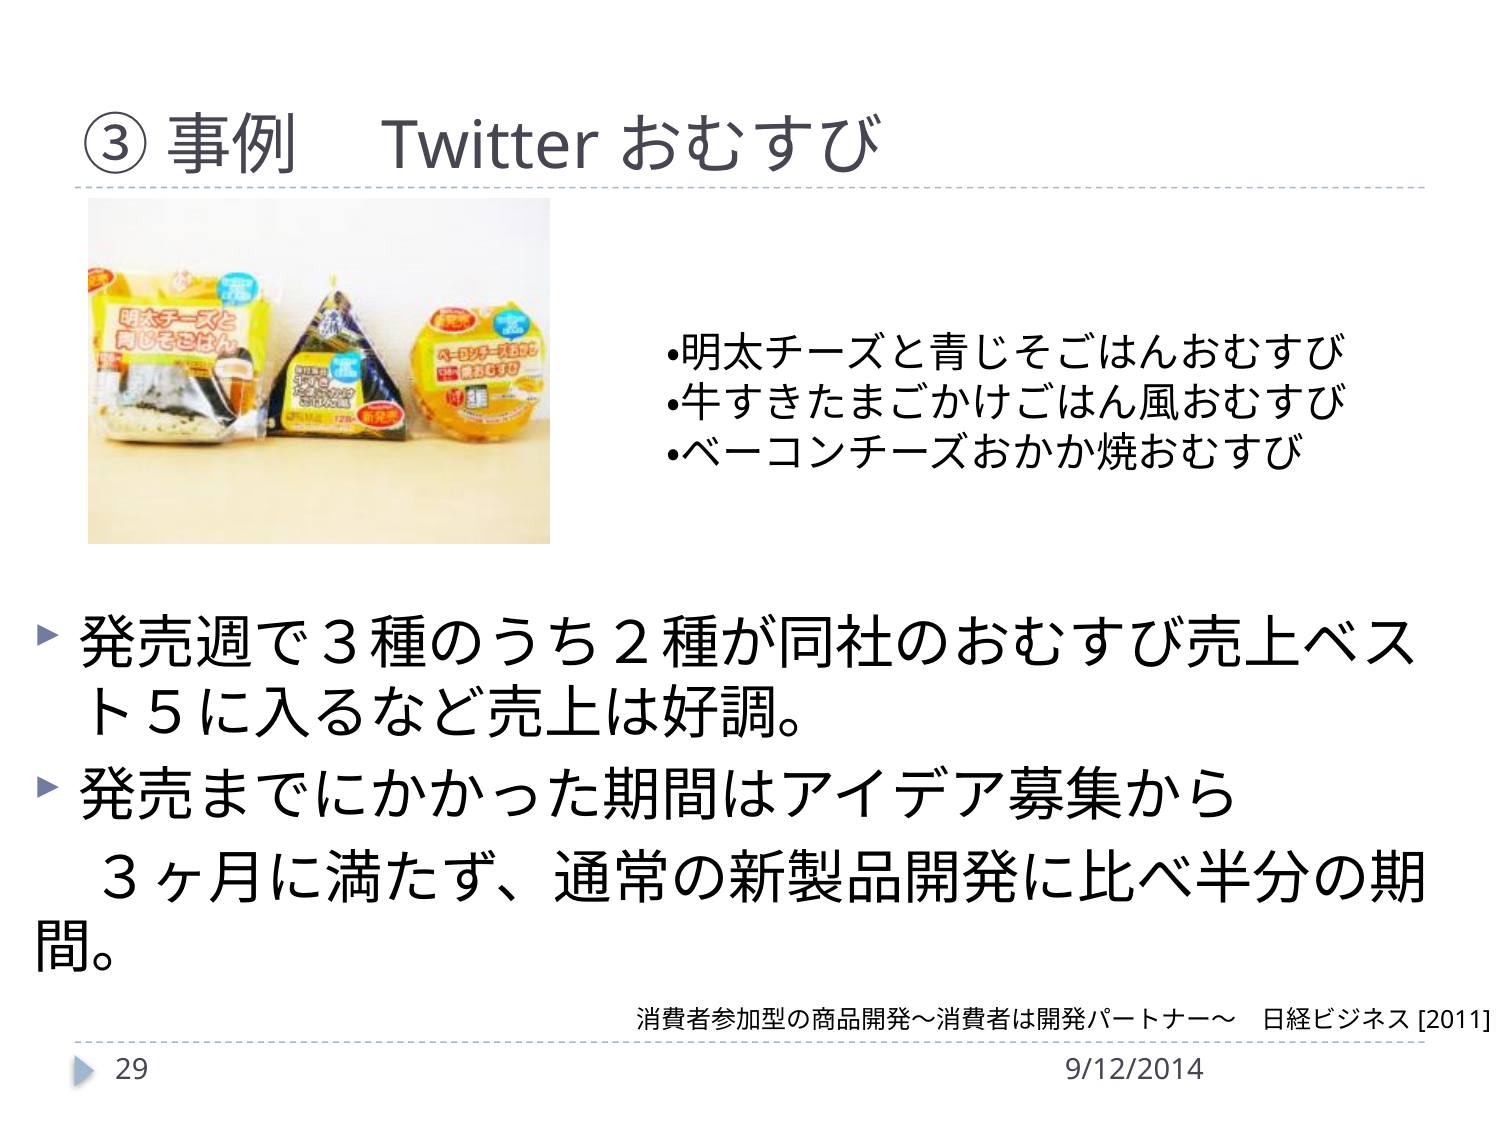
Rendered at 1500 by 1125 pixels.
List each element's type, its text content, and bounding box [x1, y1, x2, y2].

list 発売週で３種のうち２種が同社のおむすび売上ベスト５に入るなど売上は好調。 発売までにかかった期間はアイデア募集から ３ヶ月に満たず、通常の新製品開発に比べ半分の期間。 [18, 287, 1478, 1005]
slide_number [1050, 1042, 1426, 1103]
picture [88, 197, 550, 545]
text_box ・明太チーズと青じそごはんおむすび ・牛すきたまごかけごはん風おむすび ・ベーコンチーズおかか焼おむすび [651, 318, 1403, 484]
slide_number 29 [100, 1042, 426, 1103]
title ③事例 Twitterおむすび [67, 0, 1018, 189]
text_box 消費者参加型の商品開発～消費者は開発パートナー～ 日経ビジネス[2011] [621, 996, 1500, 1041]
